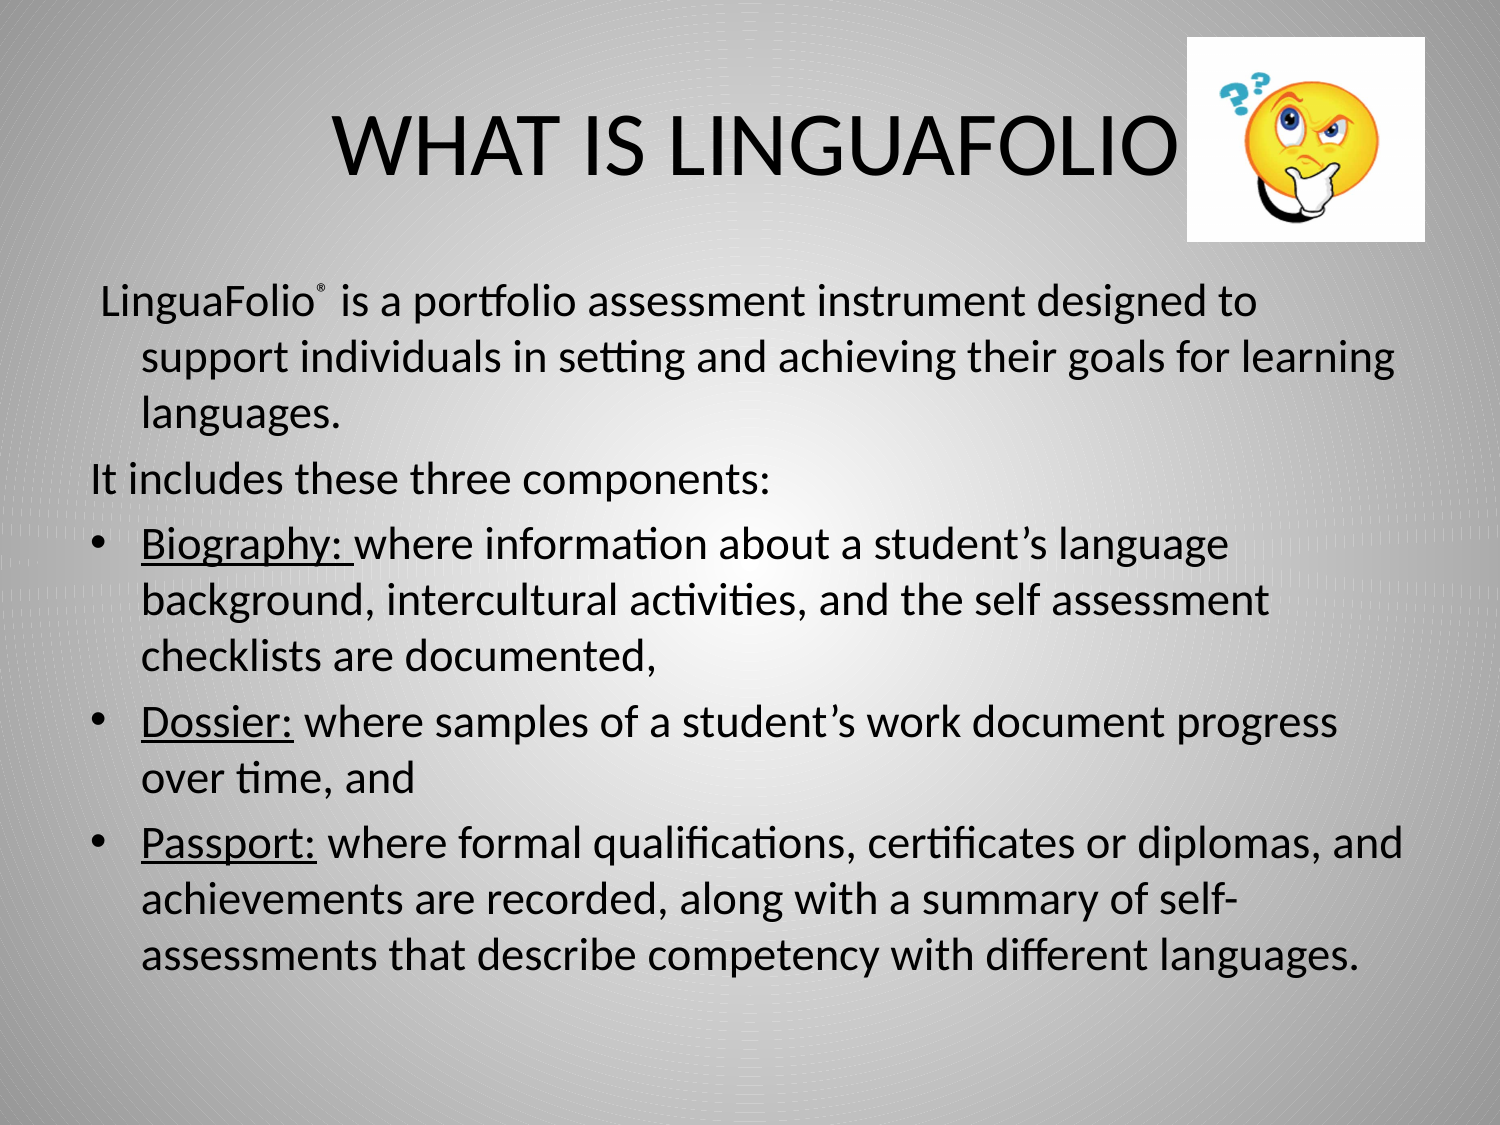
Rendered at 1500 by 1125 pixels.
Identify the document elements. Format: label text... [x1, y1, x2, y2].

picture [1187, 37, 1426, 242]
title WHAT IS LINGUAFOLIO [1429, 45, 1438, 233]
title WHAT IS LINGUAFOLIO [75, 45, 1182, 233]
list LinguaFolio® is a portfolio assessment instrument designed to support individuals in setting and achieving their goals for learning languages. It includes these three components: Biography: where information about a student’s language background, intercultural activities, and the self assessment checklists are documented, Dossier: where samples of a student’s work document progress over time, and Passport: where formal qualifications, certificates or diplomas, and achievements are recorded, along with a summary of self-assessments that describe competency with different languages. [75, 262, 1425, 1005]
